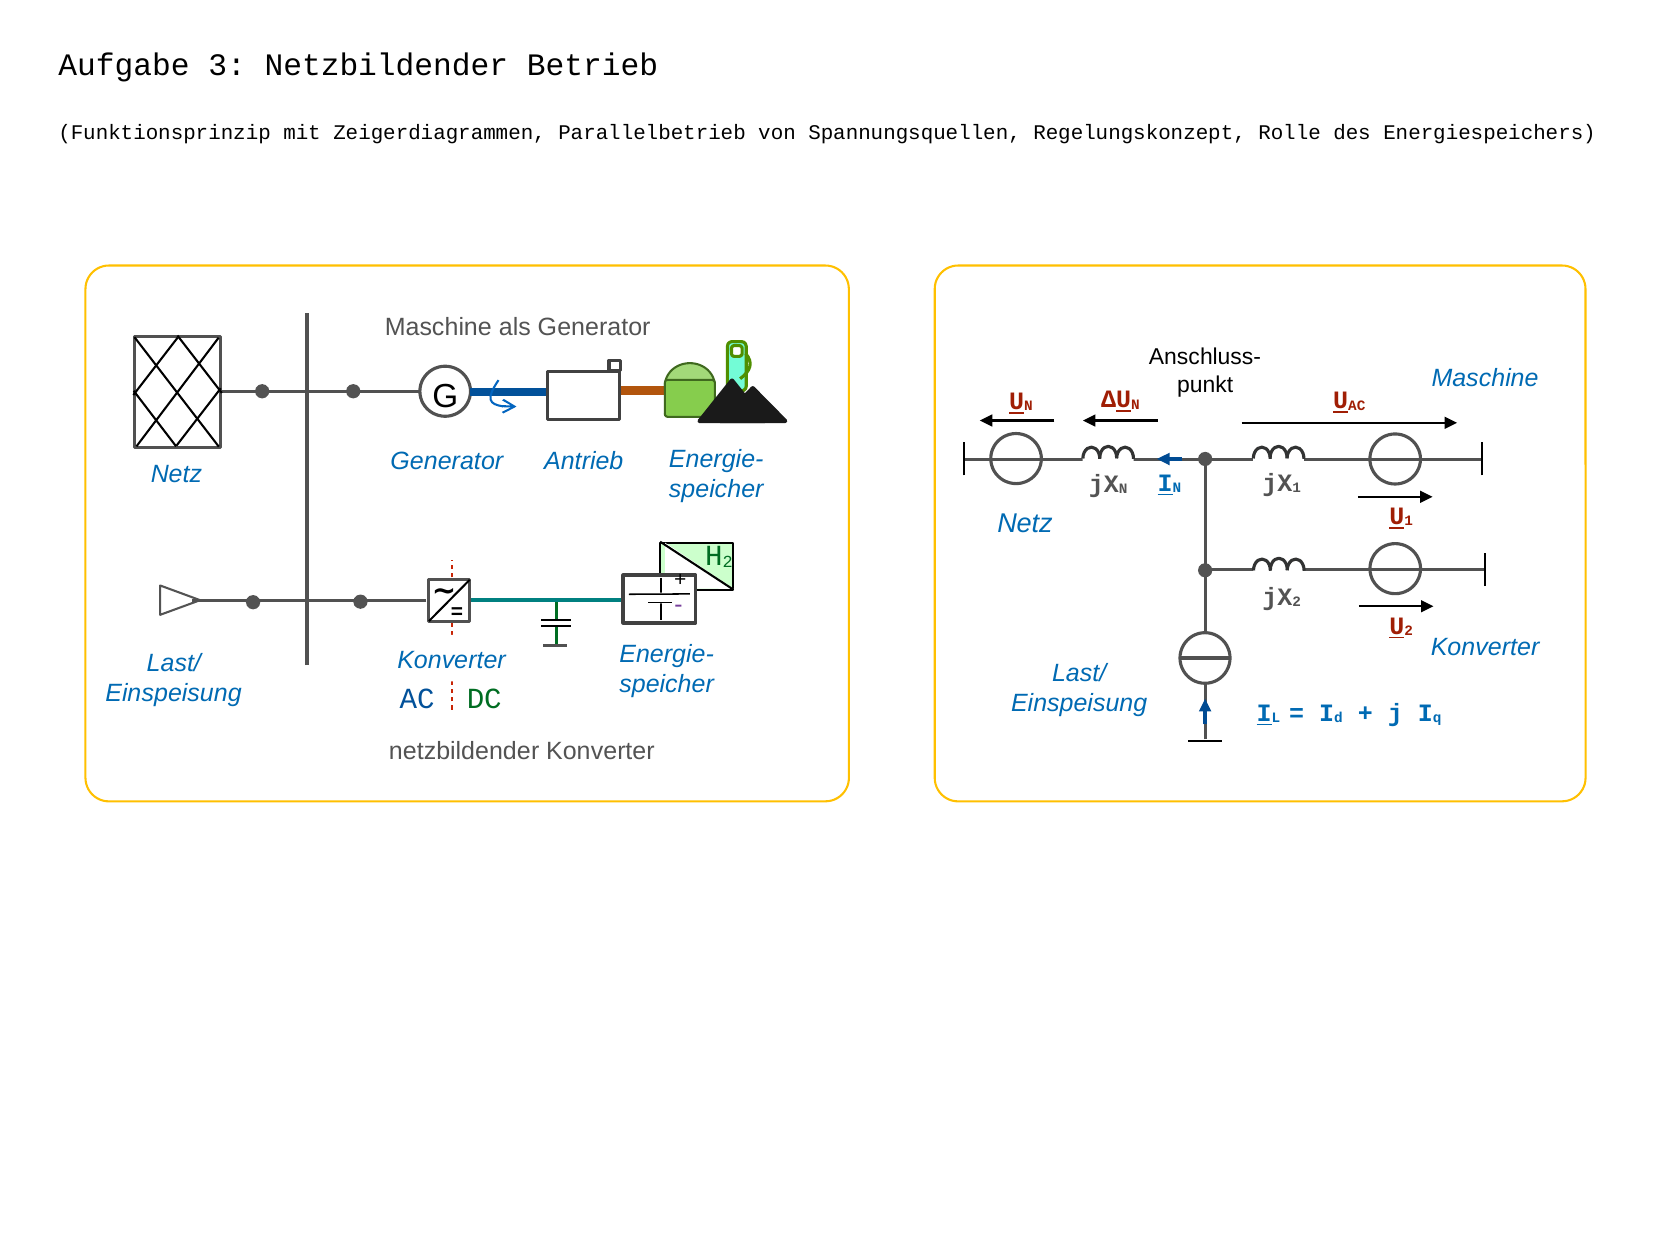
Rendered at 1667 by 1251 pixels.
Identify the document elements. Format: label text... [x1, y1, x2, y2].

text_box UN [976, 377, 1066, 423]
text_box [546, 360, 621, 420]
text_box [160, 585, 200, 615]
text_box [1241, 416, 1458, 429]
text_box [699, 380, 786, 422]
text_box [424, 568, 471, 628]
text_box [659, 527, 744, 591]
text_box Last/ Einspeisung [985, 647, 1174, 725]
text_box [1267, 425, 1290, 478]
text_box [245, 595, 261, 610]
text_box jX1 [1236, 459, 1327, 504]
text_box [990, 460, 1042, 484]
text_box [727, 341, 751, 378]
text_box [1268, 537, 1290, 590]
text_box [1197, 451, 1213, 467]
text_box [85, 265, 849, 802]
text_box netzbildender Konverter [371, 726, 673, 774]
text_box AC [376, 670, 458, 723]
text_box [540, 619, 571, 627]
text_box Maschine als Generator [362, 302, 674, 349]
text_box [412, 365, 478, 419]
text_box [1369, 460, 1421, 485]
text_box [346, 384, 361, 399]
text_box [1369, 433, 1421, 459]
text_box [979, 414, 1055, 427]
text_box [1370, 570, 1421, 594]
text_box ΔUN [1075, 375, 1165, 421]
text_box jX2 [1236, 572, 1327, 618]
text_box IN [1142, 459, 1197, 504]
text_box [490, 380, 517, 414]
text_box Maschine [1391, 353, 1580, 400]
text_box U2 [1356, 601, 1446, 647]
text_box DC [458, 682, 511, 723]
text_box [134, 336, 221, 448]
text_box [622, 574, 696, 628]
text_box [664, 362, 716, 418]
text_box Antrieb [510, 436, 643, 484]
text_box Konverter [1391, 621, 1580, 669]
text_box [934, 265, 1586, 802]
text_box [1097, 425, 1119, 478]
text_box [1157, 452, 1170, 459]
text_box Aufgabe 3: Netzbildender Betrieb (Funktionsprinzip mit Zeigerdiagrammen, Parallelbetrieb von Spannungsquellen, Regelungskonzept, Rolle des Energiespeichers) [49, 35, 1605, 152]
text_box [1358, 600, 1434, 613]
text_box Anschluss- punkt [1134, 334, 1276, 404]
text_box [1083, 421, 1096, 427]
text_box Generator [373, 436, 510, 484]
text_box Energie-speicher [643, 433, 790, 511]
text_box Last/ Einspeisung [79, 638, 268, 716]
text_box [255, 384, 270, 399]
text_box Energie-speicher [593, 629, 740, 706]
text_box [1198, 698, 1212, 725]
text_box UAC [1304, 376, 1394, 422]
text_box [990, 433, 1042, 459]
text_box [1357, 490, 1433, 504]
text_box [353, 594, 368, 609]
text_box Netz [113, 448, 240, 496]
text_box [1369, 543, 1421, 569]
text_box Konverter [378, 634, 525, 682]
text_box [1179, 632, 1231, 684]
text_box jXN [1063, 459, 1153, 505]
text_box IL = Id + j Iq [1222, 688, 1477, 734]
text_box U1 [1356, 492, 1446, 538]
text_box Netz [961, 496, 1089, 546]
text_box [1197, 563, 1213, 578]
